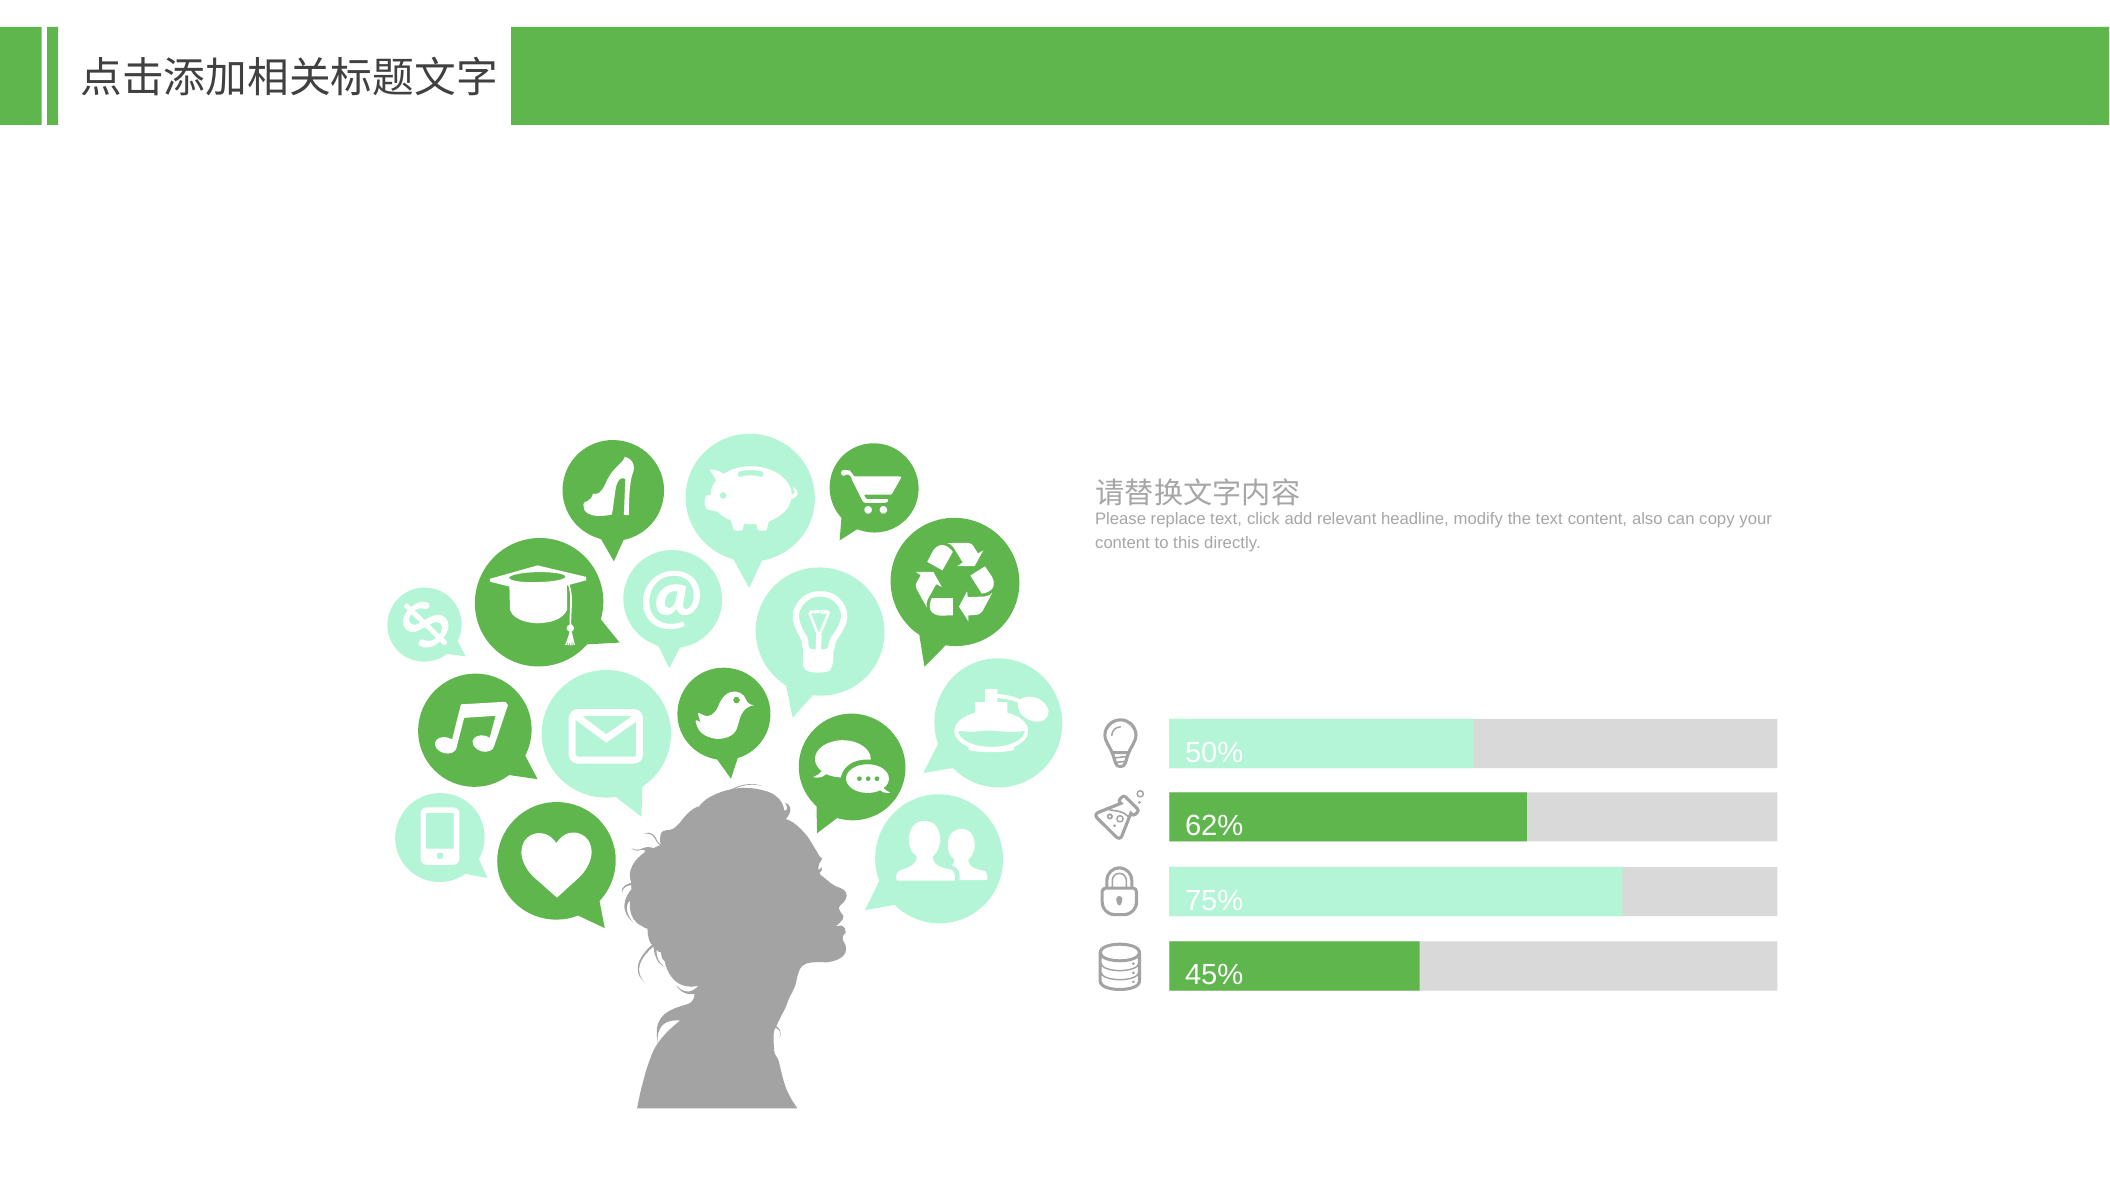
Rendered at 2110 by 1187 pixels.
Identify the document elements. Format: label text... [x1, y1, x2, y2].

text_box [1103, 718, 1138, 769]
text_box [1623, 866, 1778, 917]
text_box [1474, 718, 1778, 769]
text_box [382, 425, 1070, 1109]
text_box 点击添加相关标题文字 [65, 43, 513, 108]
text_box [1420, 940, 1778, 992]
text_box Please replace text, click add relevant headline, modify the text content, also can copy your content to this directly. [1095, 503, 1778, 552]
text_box [1527, 791, 1778, 843]
text_box 请替换文字内容 [1095, 467, 1301, 503]
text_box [1166, 717, 1474, 775]
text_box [1166, 939, 1420, 997]
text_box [1166, 790, 1527, 848]
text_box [1098, 942, 1142, 992]
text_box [1166, 865, 1623, 923]
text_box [1094, 789, 1145, 840]
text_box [1100, 866, 1139, 917]
